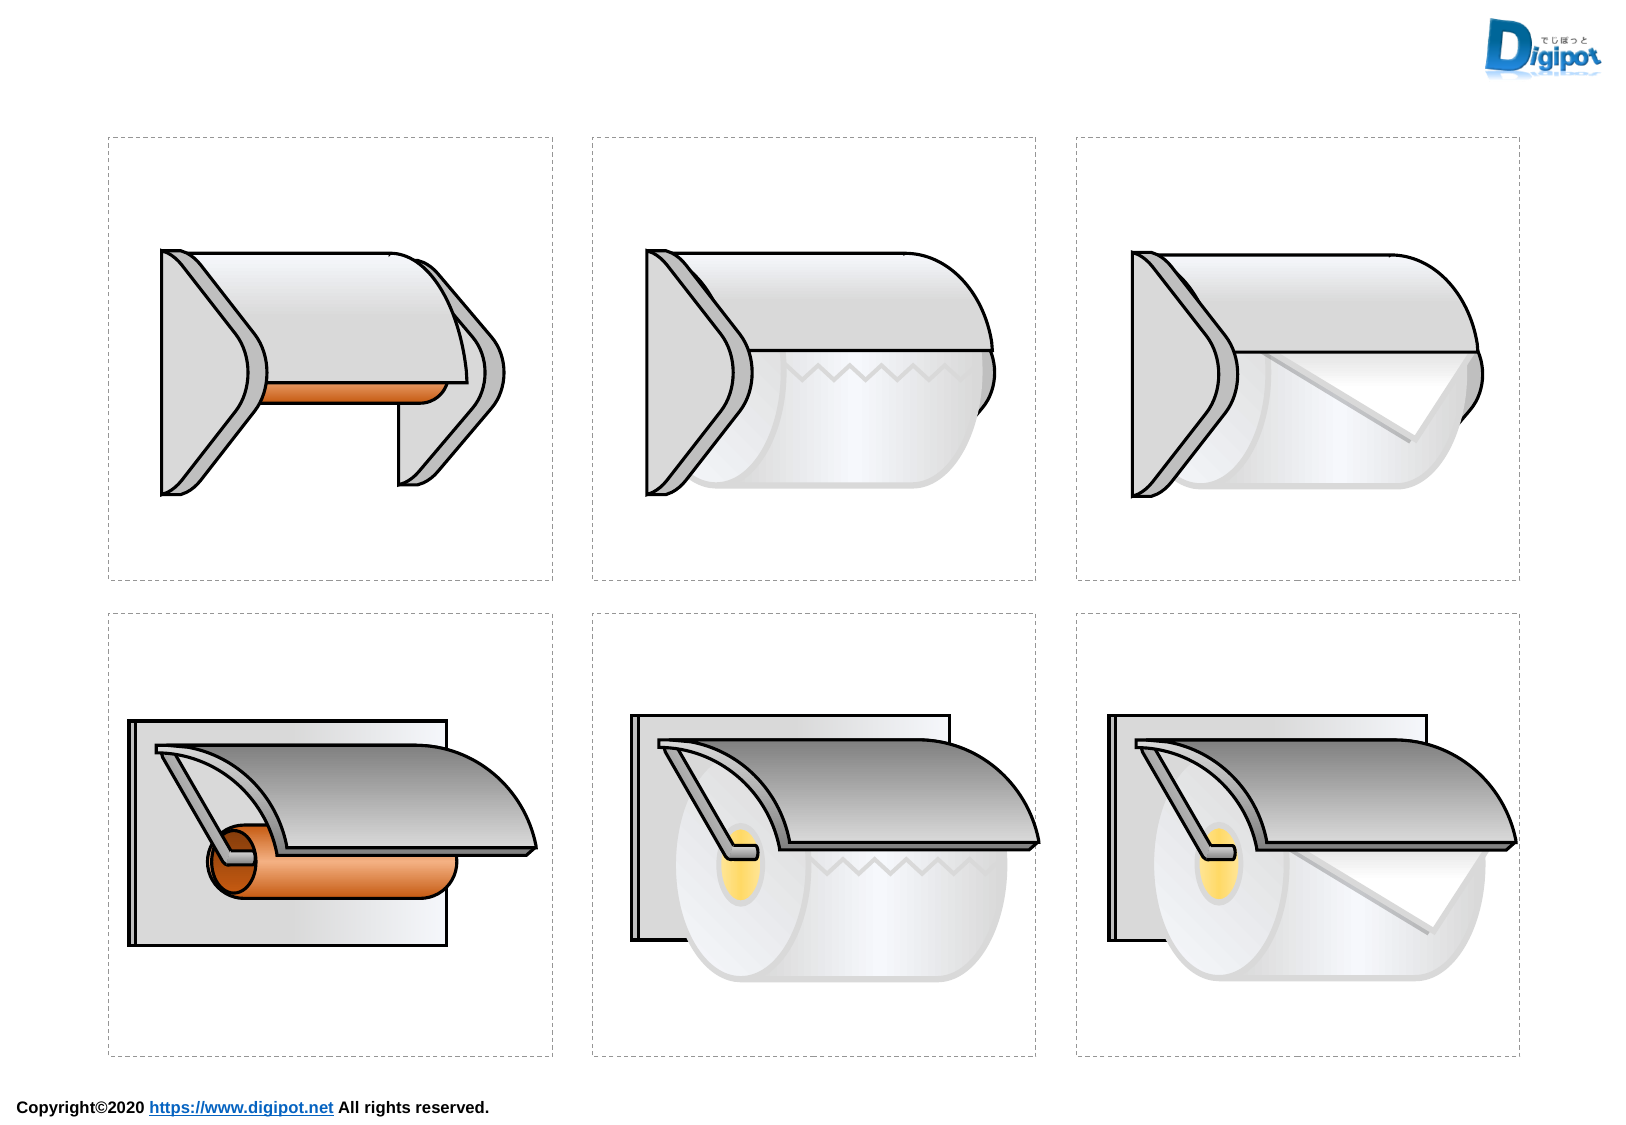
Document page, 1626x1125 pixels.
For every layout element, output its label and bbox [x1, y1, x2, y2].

text_box [1108, 715, 1517, 982]
text_box [161, 250, 505, 495]
text_box [631, 715, 1039, 983]
text_box [129, 721, 537, 946]
text_box [1130, 252, 1483, 497]
text_box [646, 250, 995, 495]
picture [1485, 18, 1602, 82]
